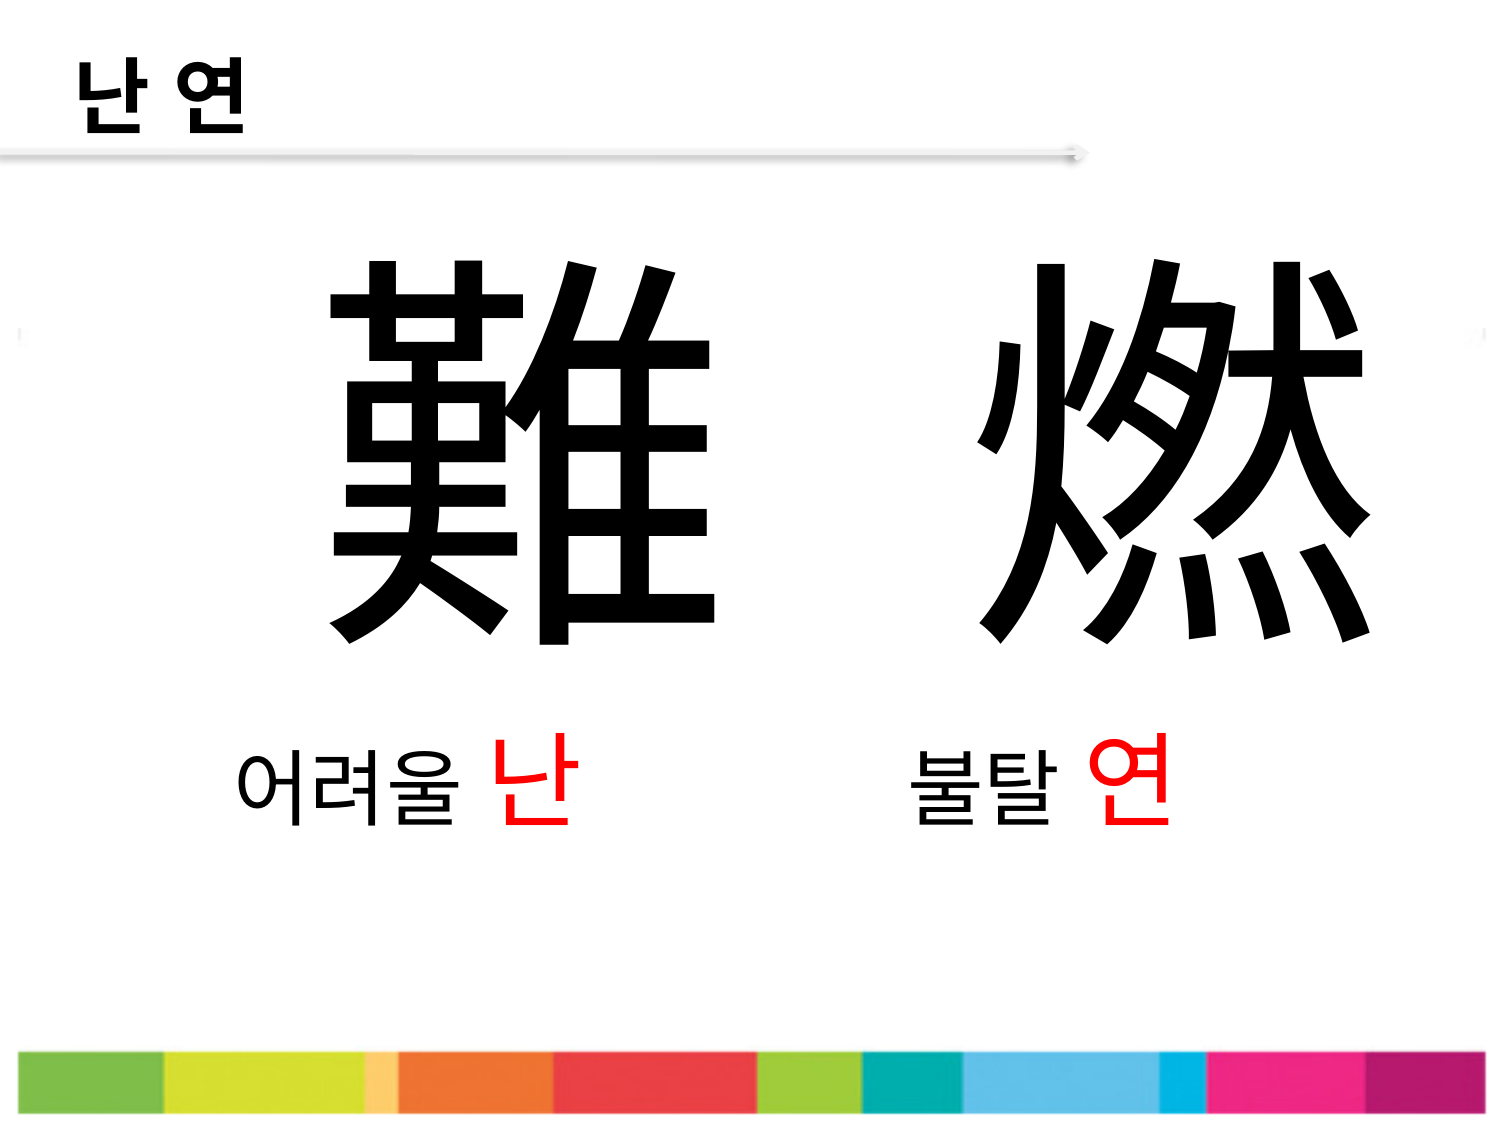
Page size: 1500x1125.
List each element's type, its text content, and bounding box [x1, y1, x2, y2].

picture [0, 327, 1500, 1125]
title 난 연 [58, 0, 1409, 188]
list 難 燃 어려울 난 불탈 연 [81, 187, 1433, 326]
